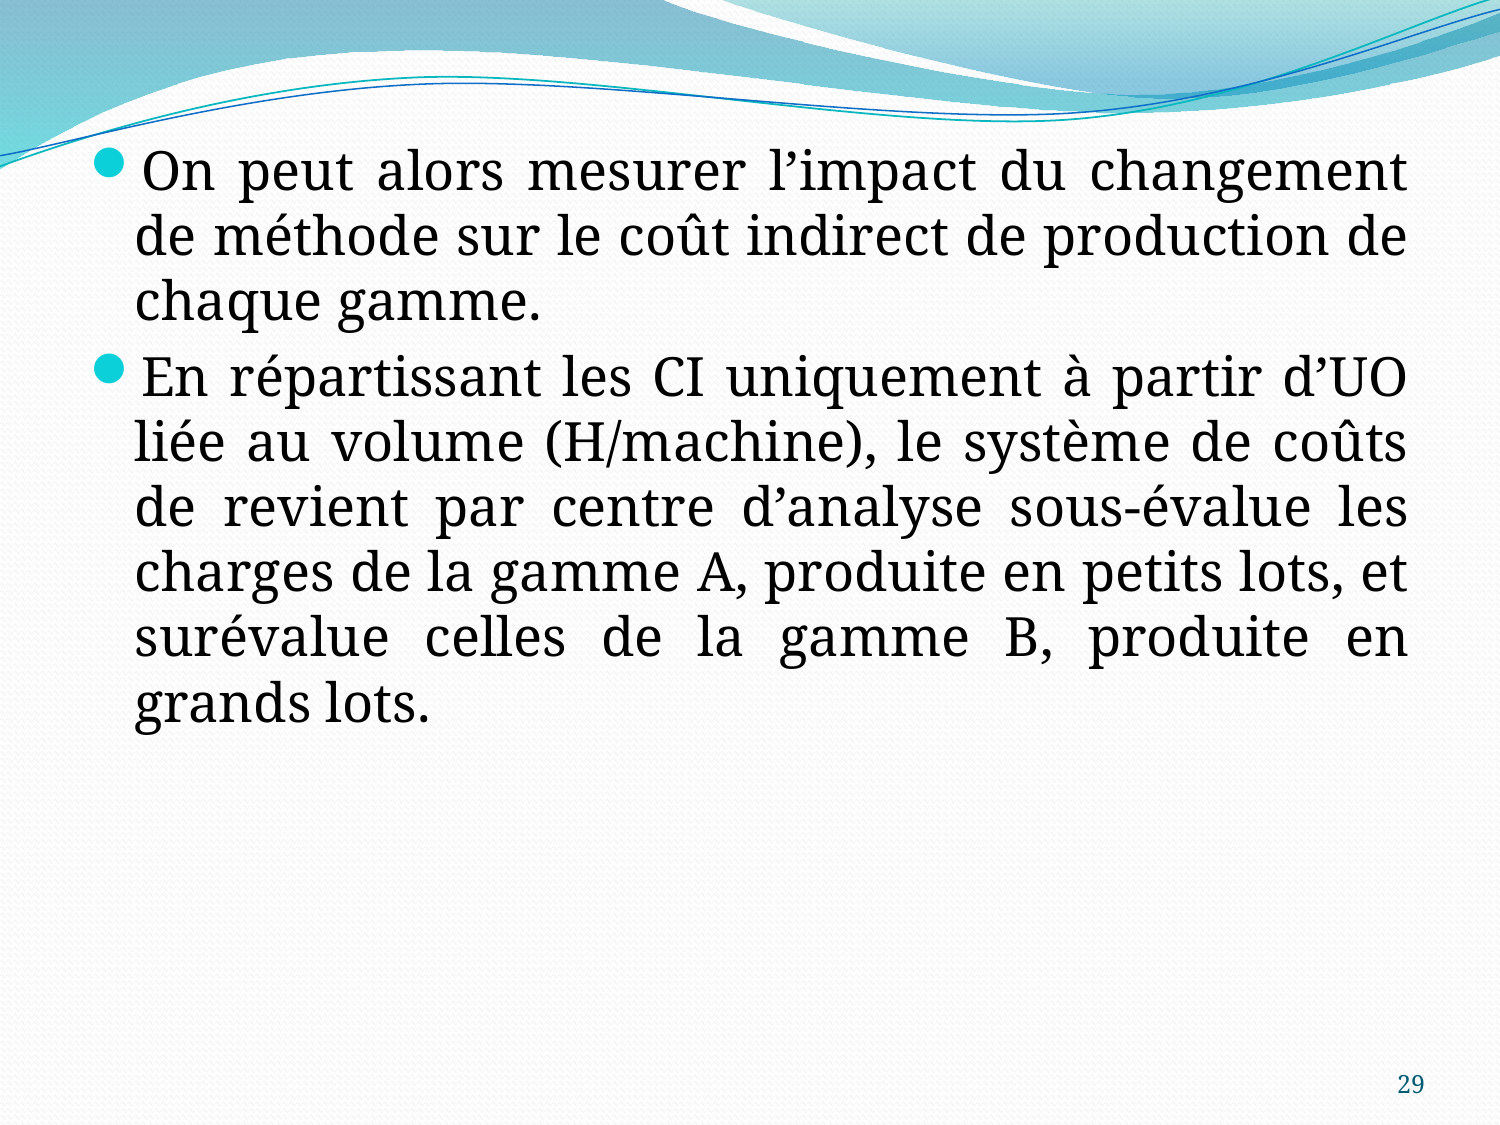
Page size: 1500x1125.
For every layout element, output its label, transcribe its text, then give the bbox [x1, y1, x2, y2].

slide_number 29 [1299, 1042, 1425, 1103]
list On peut alors mesurer l’impact du changement de méthode sur le coût indirect de production de chaque gamme. En répartissant les CI uniquement à partir d’UO liée au volume (H/machine), le système de coûts de revient par centre d’analyse sous-évalue les charges de la gamme A, produite en petits lots, et surévalue celles de la gamme B, produite en grands lots. [75, 128, 1425, 1005]
